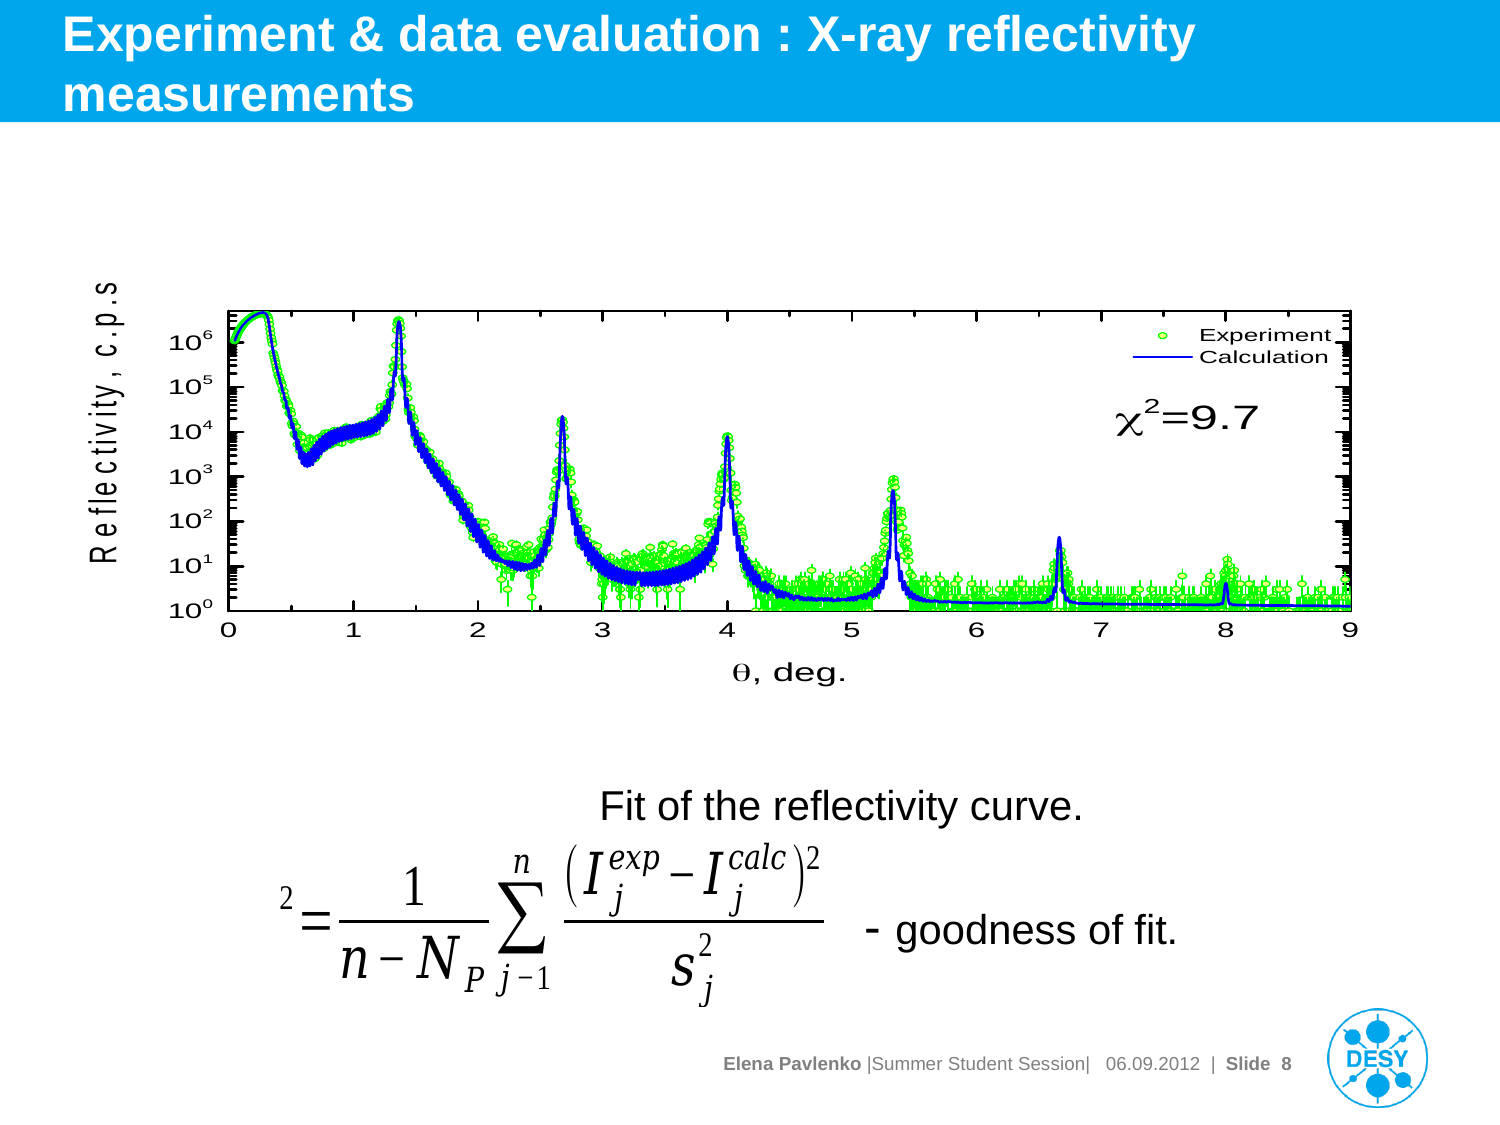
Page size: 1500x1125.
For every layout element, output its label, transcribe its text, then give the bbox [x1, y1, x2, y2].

picture [166, 107, 185, 111]
picture [113, 107, 130, 111]
picture [246, 107, 263, 111]
picture [138, 107, 151, 111]
picture [375, 107, 385, 111]
picture [1387, 1008, 1428, 1046]
picture [1327, 1008, 1368, 1049]
picture [196, 107, 208, 111]
title Experiment & data evaluation : X-ray reflectivity measurements [47, 16, 1446, 107]
text_box - goodness of fit. [849, 887, 1300, 963]
picture [391, 107, 410, 111]
picture [1391, 1071, 1428, 1108]
picture [1330, 1011, 1426, 1106]
picture [318, 107, 335, 111]
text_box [15, 124, 1437, 793]
text_box Fit of the reflectivity curve. [573, 801, 1270, 837]
picture [1327, 1068, 1365, 1108]
